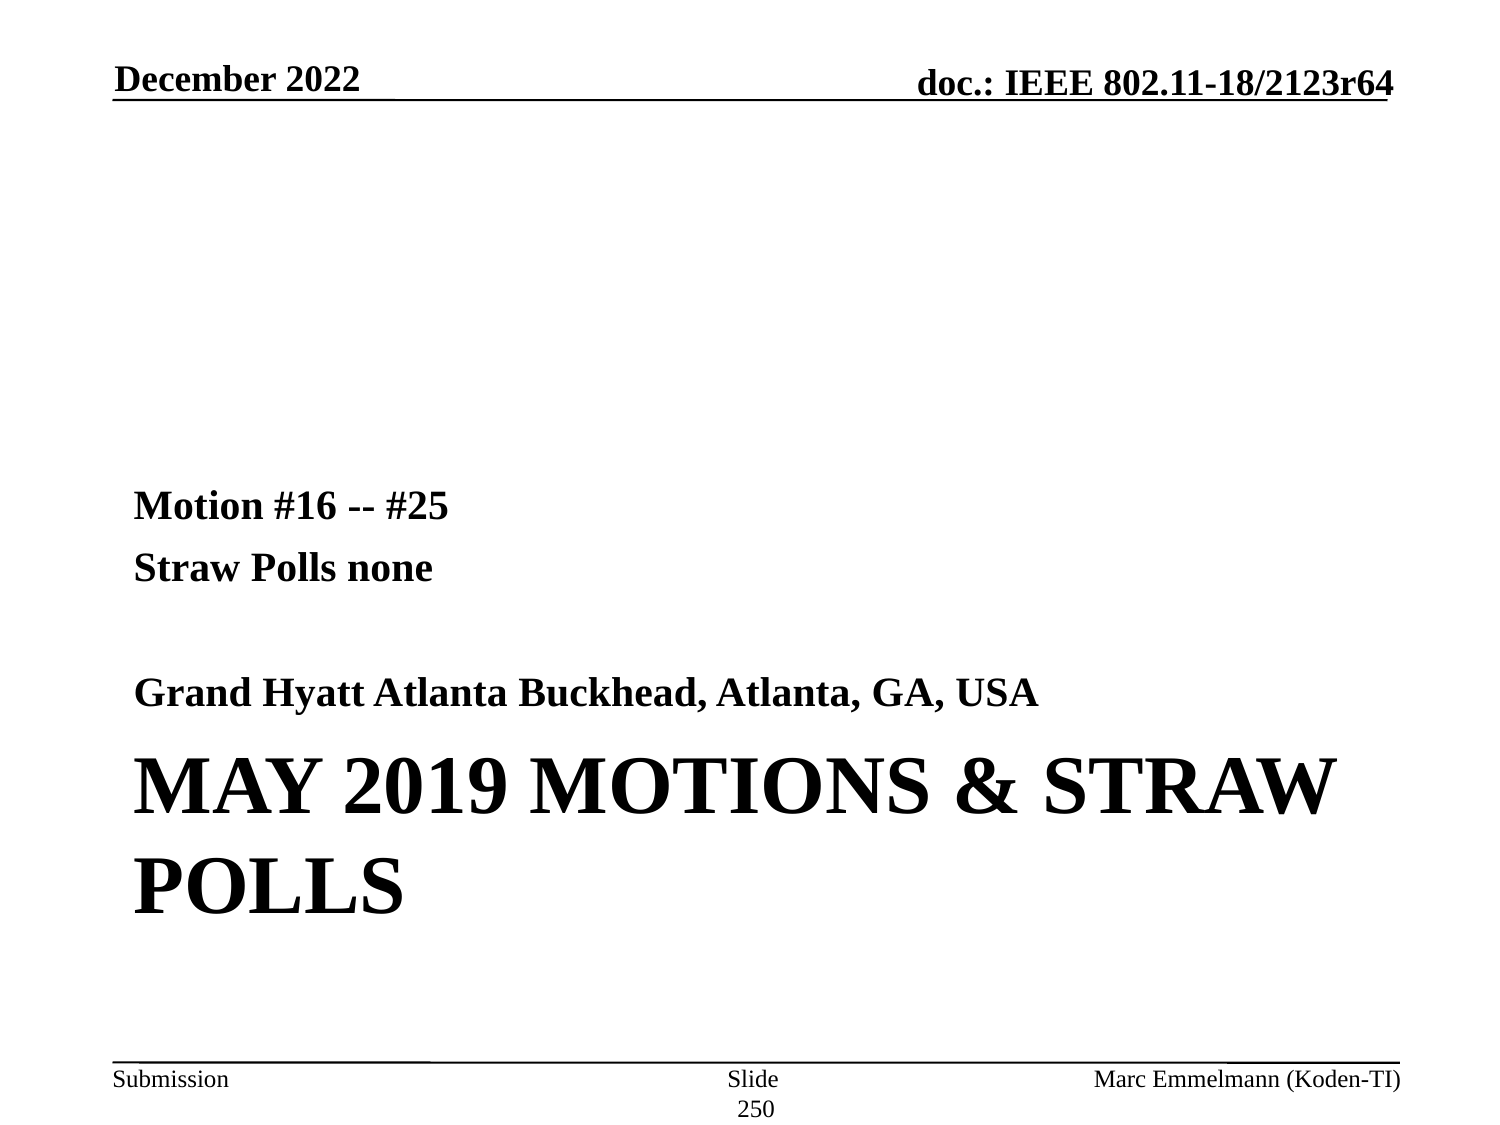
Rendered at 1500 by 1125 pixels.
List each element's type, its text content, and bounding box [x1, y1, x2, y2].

footer Marc Emmelmann (Koden-TI) [878, 1061, 1402, 1093]
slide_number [114, 54, 423, 100]
title May 2019 Motions & Straw Polls [118, 724, 1394, 947]
list Motion #16 -- #25 Straw Polls none Grand Hyatt Atlanta Buckhead, Atlanta, GA, USA [118, 476, 1394, 724]
slide_number Slide 250 [712, 1061, 800, 1123]
